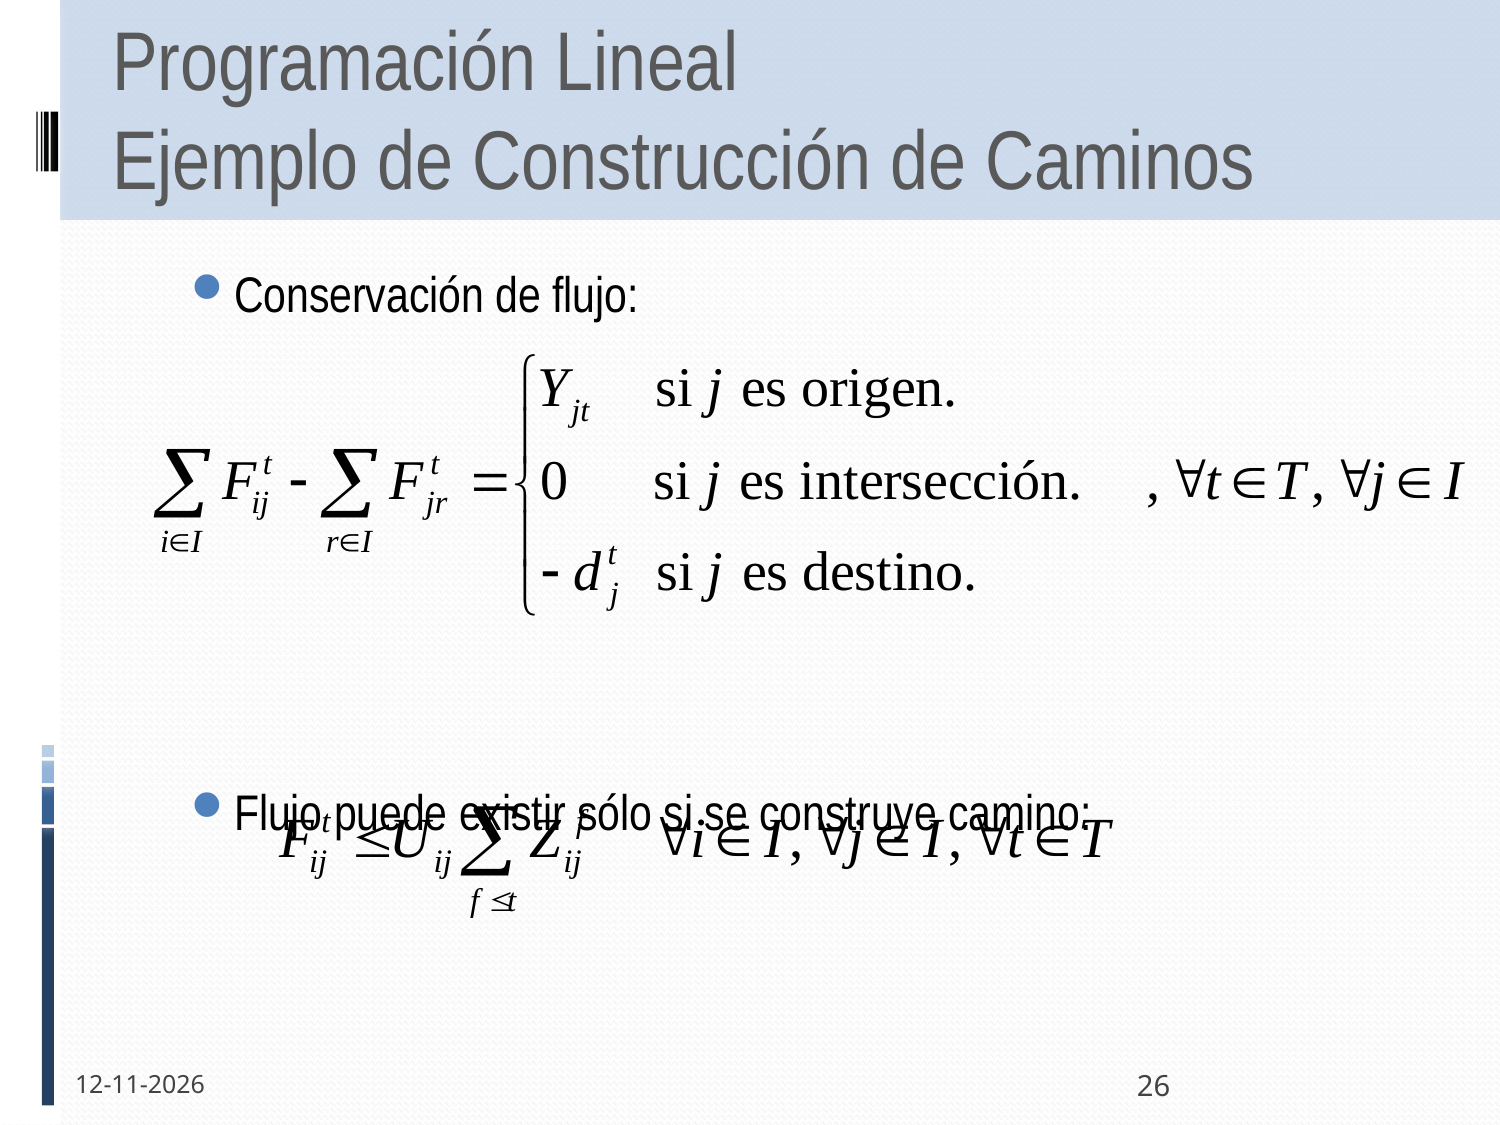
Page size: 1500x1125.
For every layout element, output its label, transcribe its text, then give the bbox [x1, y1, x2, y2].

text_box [269, 796, 1129, 929]
list Conservación de flujo: Flujo puede existir sólo si se construye camino: [111, 255, 1436, 1038]
title Programación Lineal Ejemplo de Construcción de Caminos [111, 18, 1436, 207]
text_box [145, 344, 1480, 626]
table_cell 0.30 [139, 347, 1436, 636]
slide_number 26 [1045, 1046, 1171, 1107]
table_cell 0.30 [263, 798, 1134, 939]
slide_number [75, 1042, 243, 1103]
